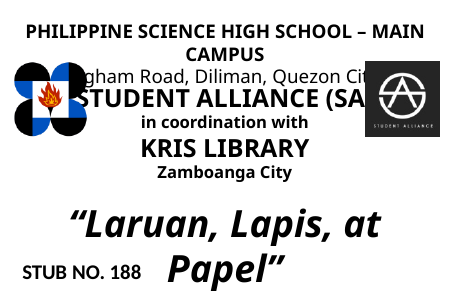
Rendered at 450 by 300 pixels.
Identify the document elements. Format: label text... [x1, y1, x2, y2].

text_box PHILIPPINE SCIENCE HIGH SCHOOL – MAIN CAMPUS Agham Road, Diliman, Quezon City [0, 12, 450, 74]
text_box STUDENT ALLIANCE (SA) in coordination with KRIS LIBRARY Zamboanga City [0, 74, 450, 190]
text_box STUB NO. 188 [7, 251, 213, 292]
picture [12, 60, 88, 137]
text_box “Laruan, Lapis, at Papel” [0, 192, 450, 298]
picture [364, 60, 441, 137]
